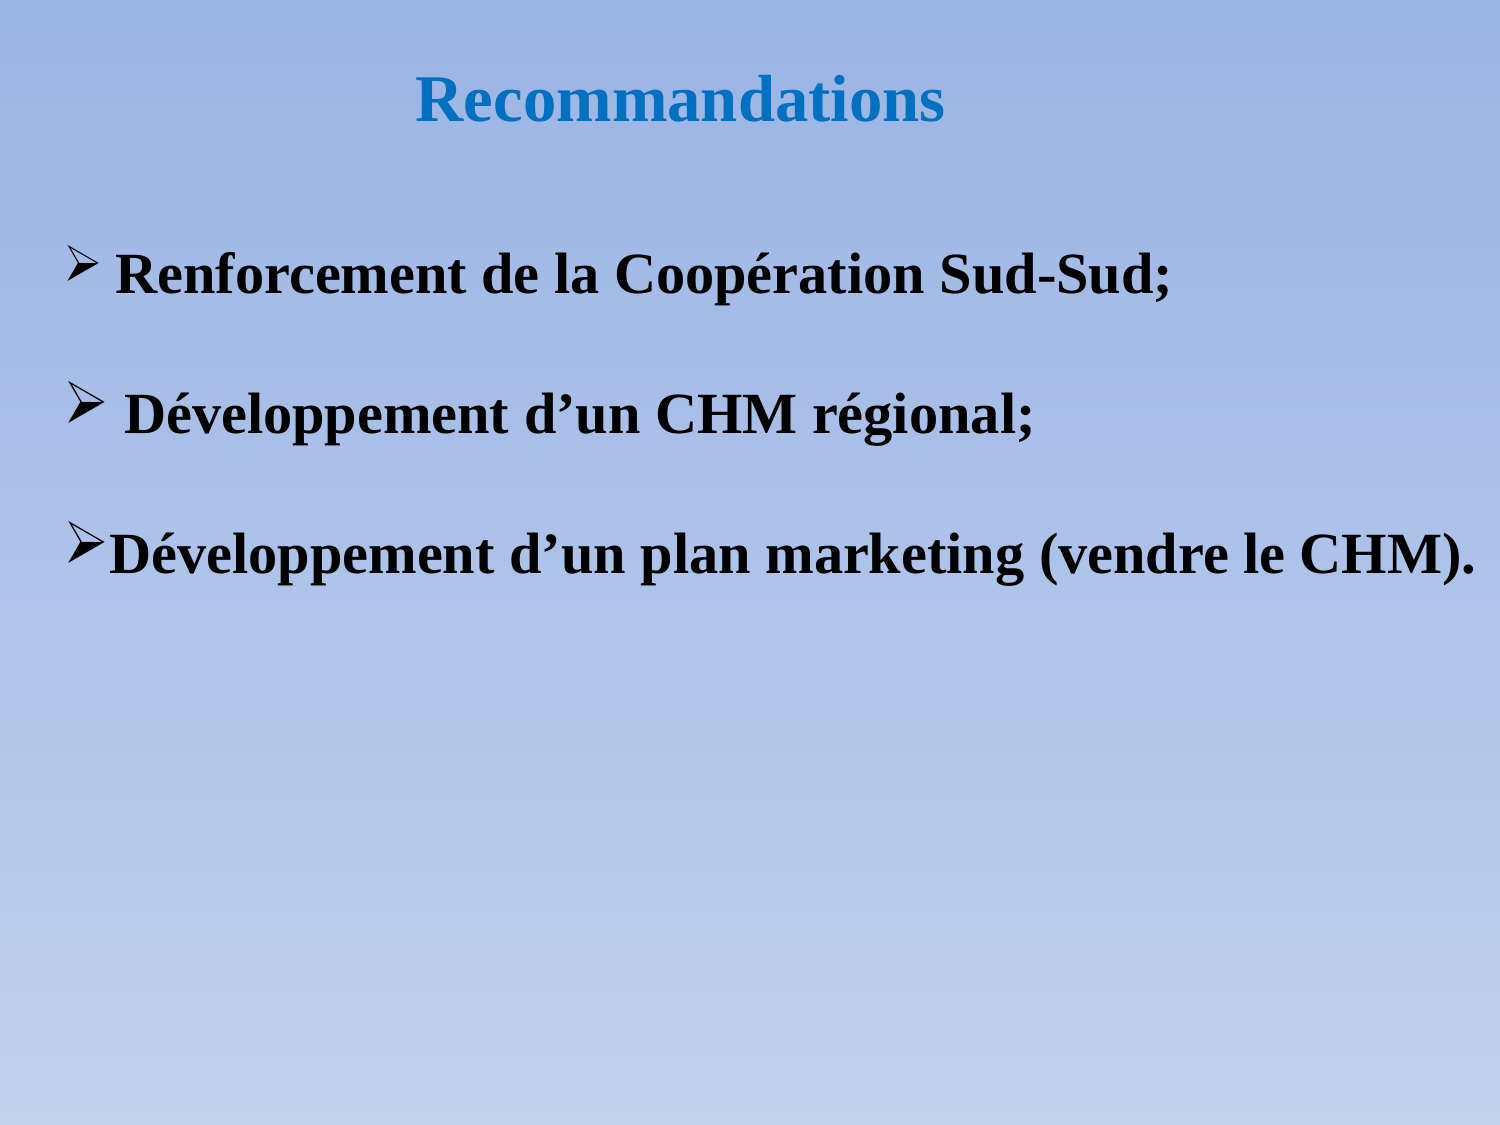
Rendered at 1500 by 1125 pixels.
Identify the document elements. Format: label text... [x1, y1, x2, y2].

text_box Renforcement de la Coopération Sud-Sud; Développement d’un CHM régional; Développement d’un plan marketing (vendre le CHM). [48, 167, 1493, 833]
text_box Recommandations [400, 47, 962, 143]
